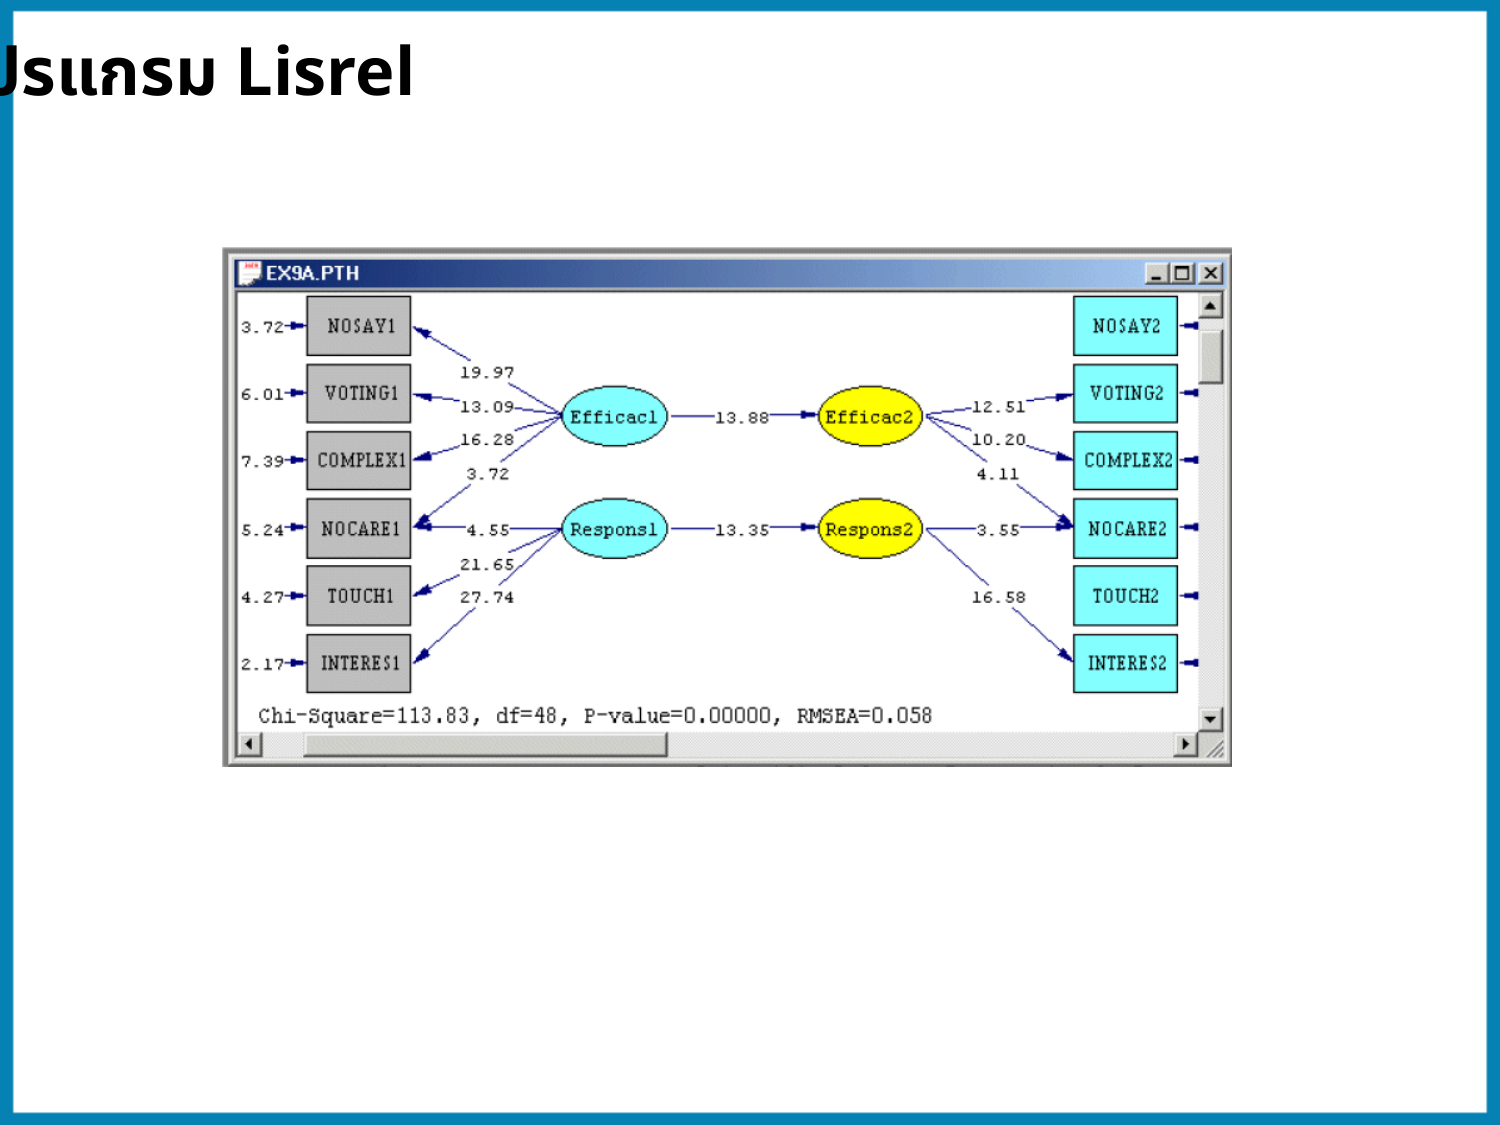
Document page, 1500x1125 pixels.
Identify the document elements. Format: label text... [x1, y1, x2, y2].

picture [13, 11, 1487, 1113]
text_box โปรแกรม Lisrel [0, 21, 431, 116]
